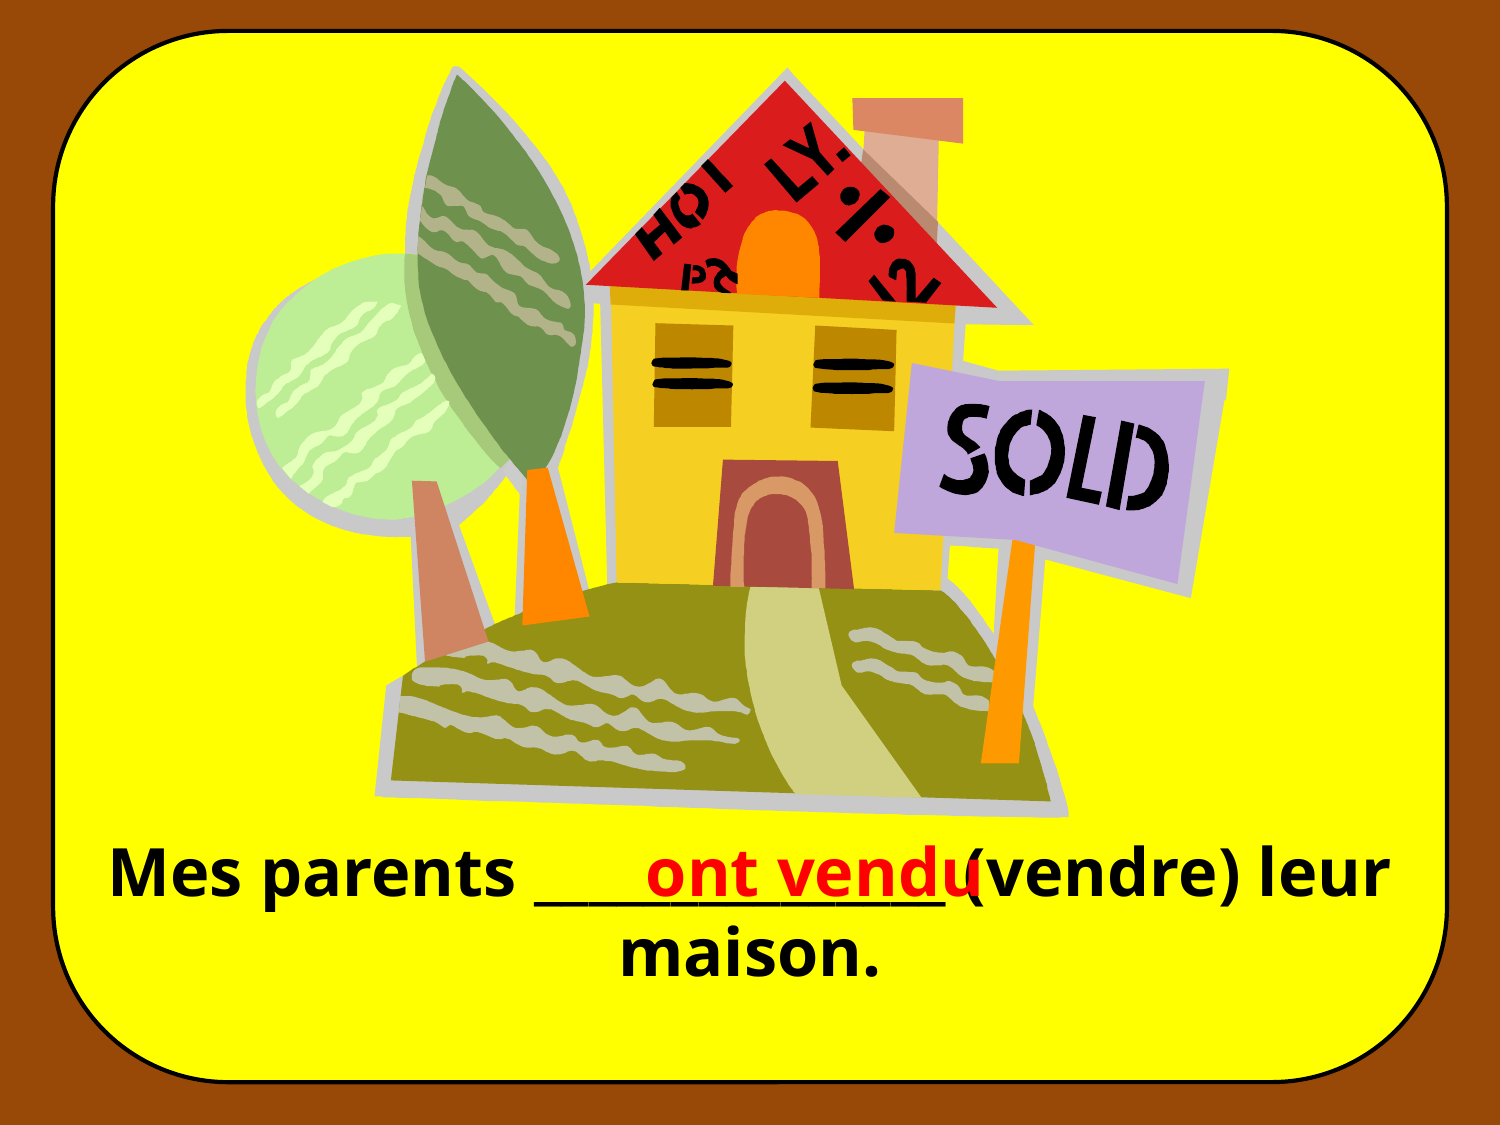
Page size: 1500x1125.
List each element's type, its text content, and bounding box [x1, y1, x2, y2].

text_box Mes parents _______________ (vendre) leur maison. [41, 822, 1459, 997]
text_box [75, 997, 1425, 1085]
text_box ont vendu [490, 832, 1140, 917]
text_box [50, 28, 1450, 822]
picture [241, 66, 1237, 825]
